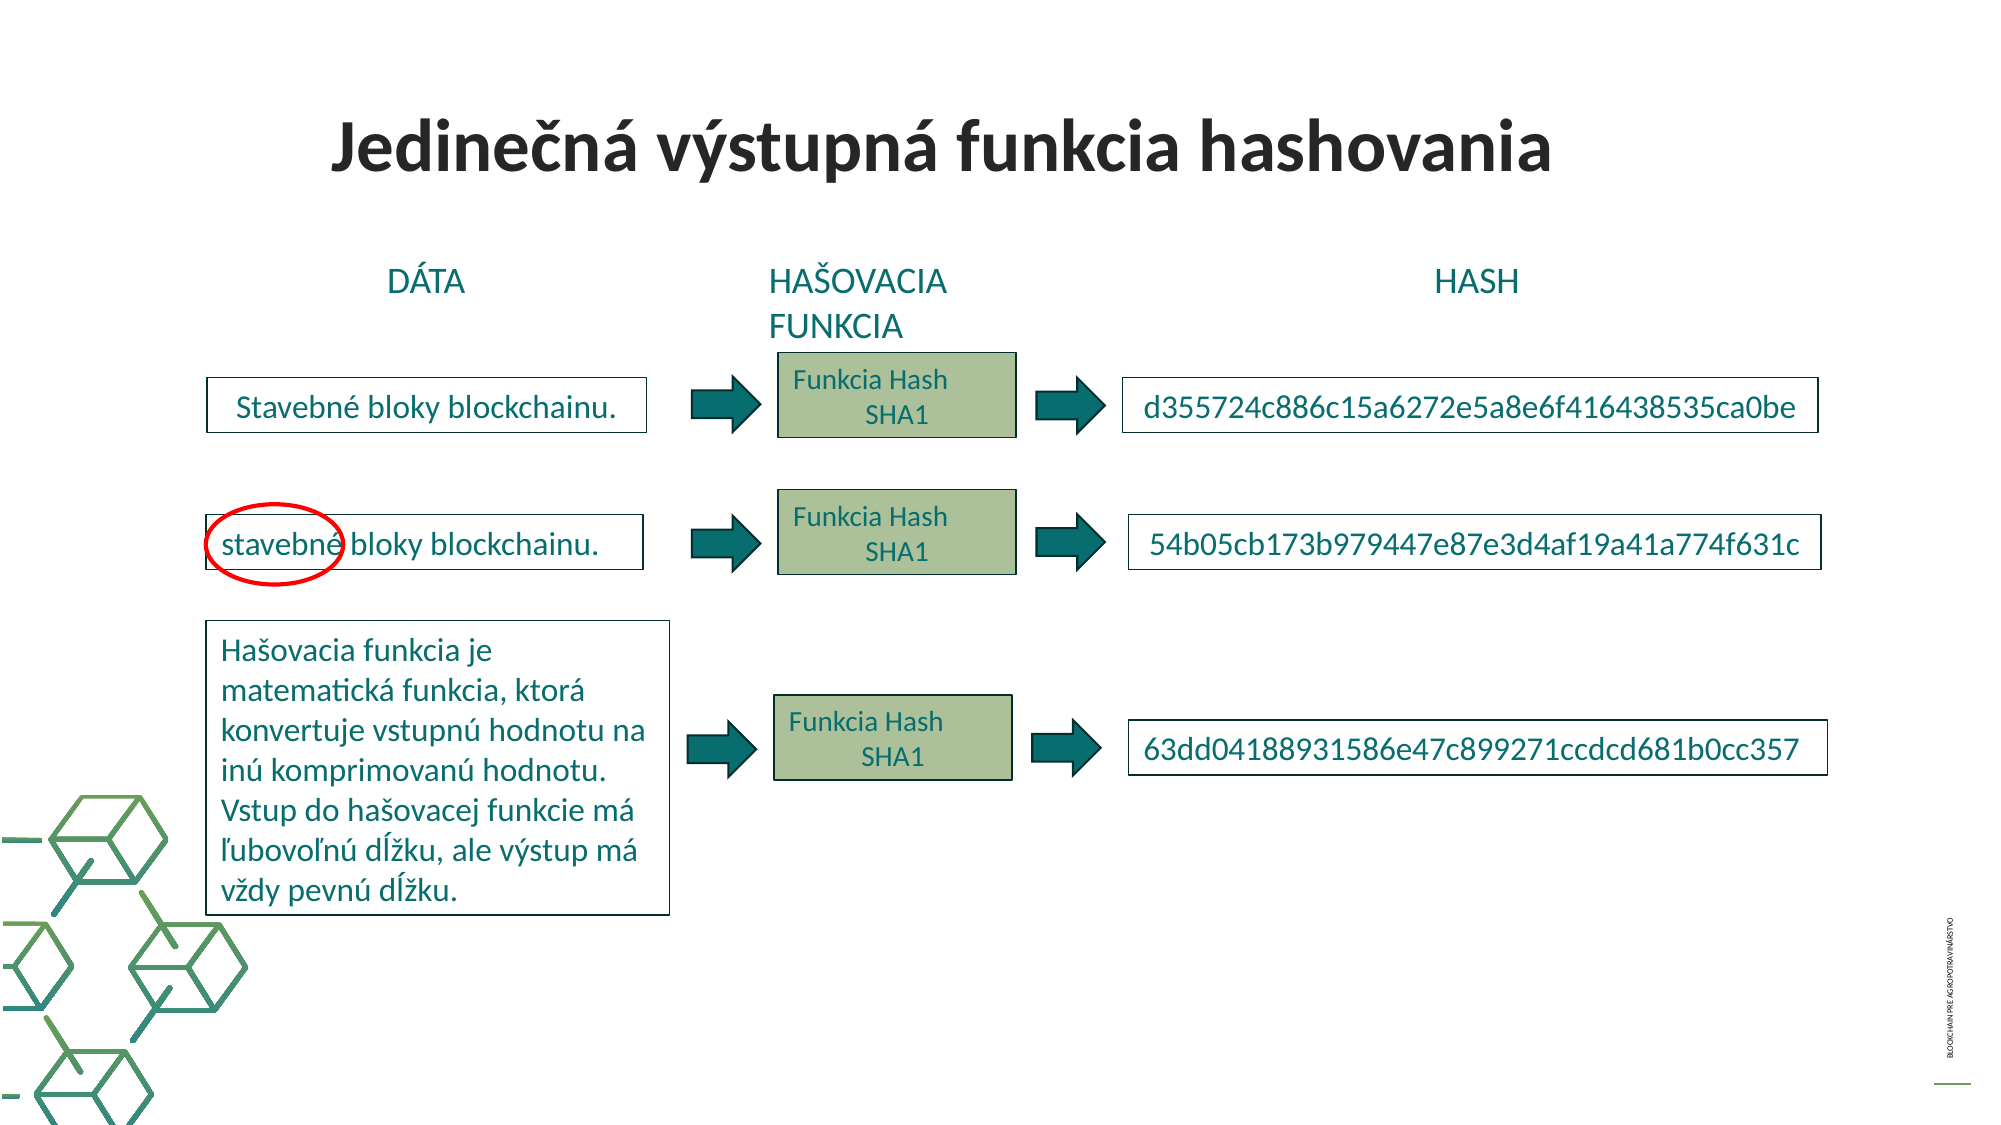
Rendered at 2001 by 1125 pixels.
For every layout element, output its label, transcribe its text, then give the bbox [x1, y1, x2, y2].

text_box Funkcia Hash SHA1 [778, 354, 1017, 438]
text_box 54b05cb173b979447e87e3d4af19a41a774f631c [1128, 514, 1822, 570]
list Jedinečná výstupná funkcia hashovania [316, 99, 1869, 267]
text_box [1036, 377, 1105, 434]
text_box 63dd04188931586e47c899271ccdcd681b0cc357 [1128, 720, 1828, 775]
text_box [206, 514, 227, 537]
text_box [687, 721, 757, 778]
text_box DÁTA [372, 248, 482, 309]
text_box stavebné bloky blockchainu. [322, 514, 643, 570]
text_box [691, 376, 761, 432]
text_box [1036, 514, 1105, 570]
text_box Stavebné bloky blockchainu. [206, 377, 647, 433]
text_box Funkcia Hash SHA1 [778, 489, 1017, 575]
text_box Funkcia Hash SHA1 [773, 695, 1012, 781]
text_box HASH [1419, 248, 1537, 309]
text_box [205, 504, 344, 585]
text_box [691, 515, 761, 572]
text_box HAŠOVACIA FUNKCIA [753, 249, 1105, 354]
text_box Hašovacia funkcia je matematická funkcia, ktorá konvertuje vstupnú hodnotu na inú komprimovanú hodnotu. Vstup do hašovacej funkcie má ľubovoľnú dĺžku, ale výstup má vždy pevnú dĺžku. [205, 620, 670, 916]
text_box [1032, 720, 1101, 776]
text_box d355724c886c15a6272e5a8e6f416438535ca0be [1122, 377, 1818, 433]
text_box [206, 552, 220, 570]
